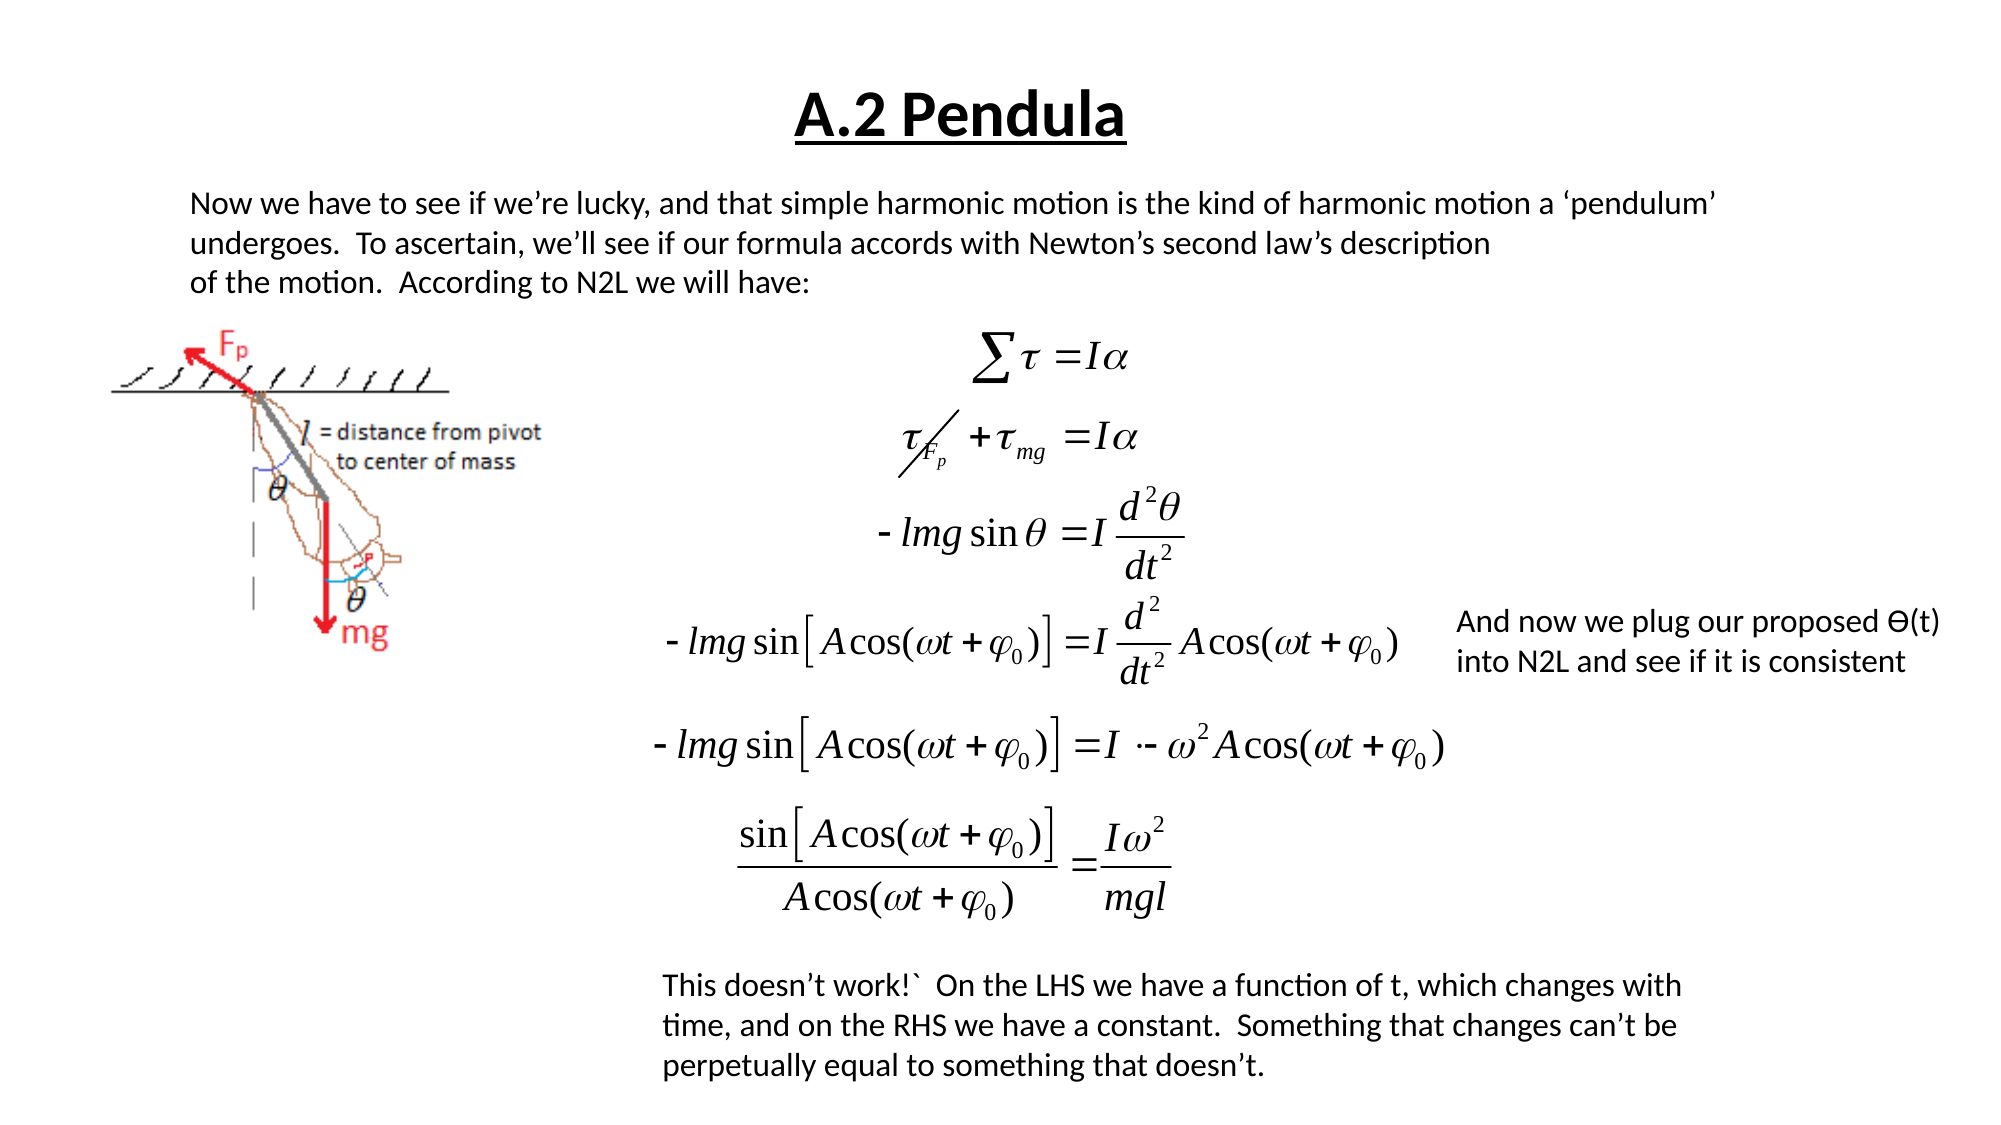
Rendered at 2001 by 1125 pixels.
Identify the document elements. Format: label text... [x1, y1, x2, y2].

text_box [871, 474, 1194, 585]
text_box Now we have to see if we’re lucky, and that simple harmonic motion is the kind of harmonic motion a ‘pendulum’ undergoes. To ascertain, we’ll see if our formula accords with Newton’s second law’s description of the motion. According to N2L we will have: [175, 173, 1734, 308]
text_box And now we plug our proposed ϴ(t) into N2L and see if it is consistent [1441, 591, 1967, 687]
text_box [731, 804, 1178, 930]
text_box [106, 317, 591, 673]
text_box A.2 Pendula [779, 71, 1639, 165]
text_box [966, 324, 1140, 395]
text_box This doesn’t work!` On the LHS we have a function of t, which changes with time, and on the RHS we have a constant. Something that changes can’t be perpetually equal to something that doesn’t. [647, 955, 1707, 1091]
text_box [891, 400, 1147, 474]
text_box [659, 585, 1405, 694]
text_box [647, 713, 1454, 783]
